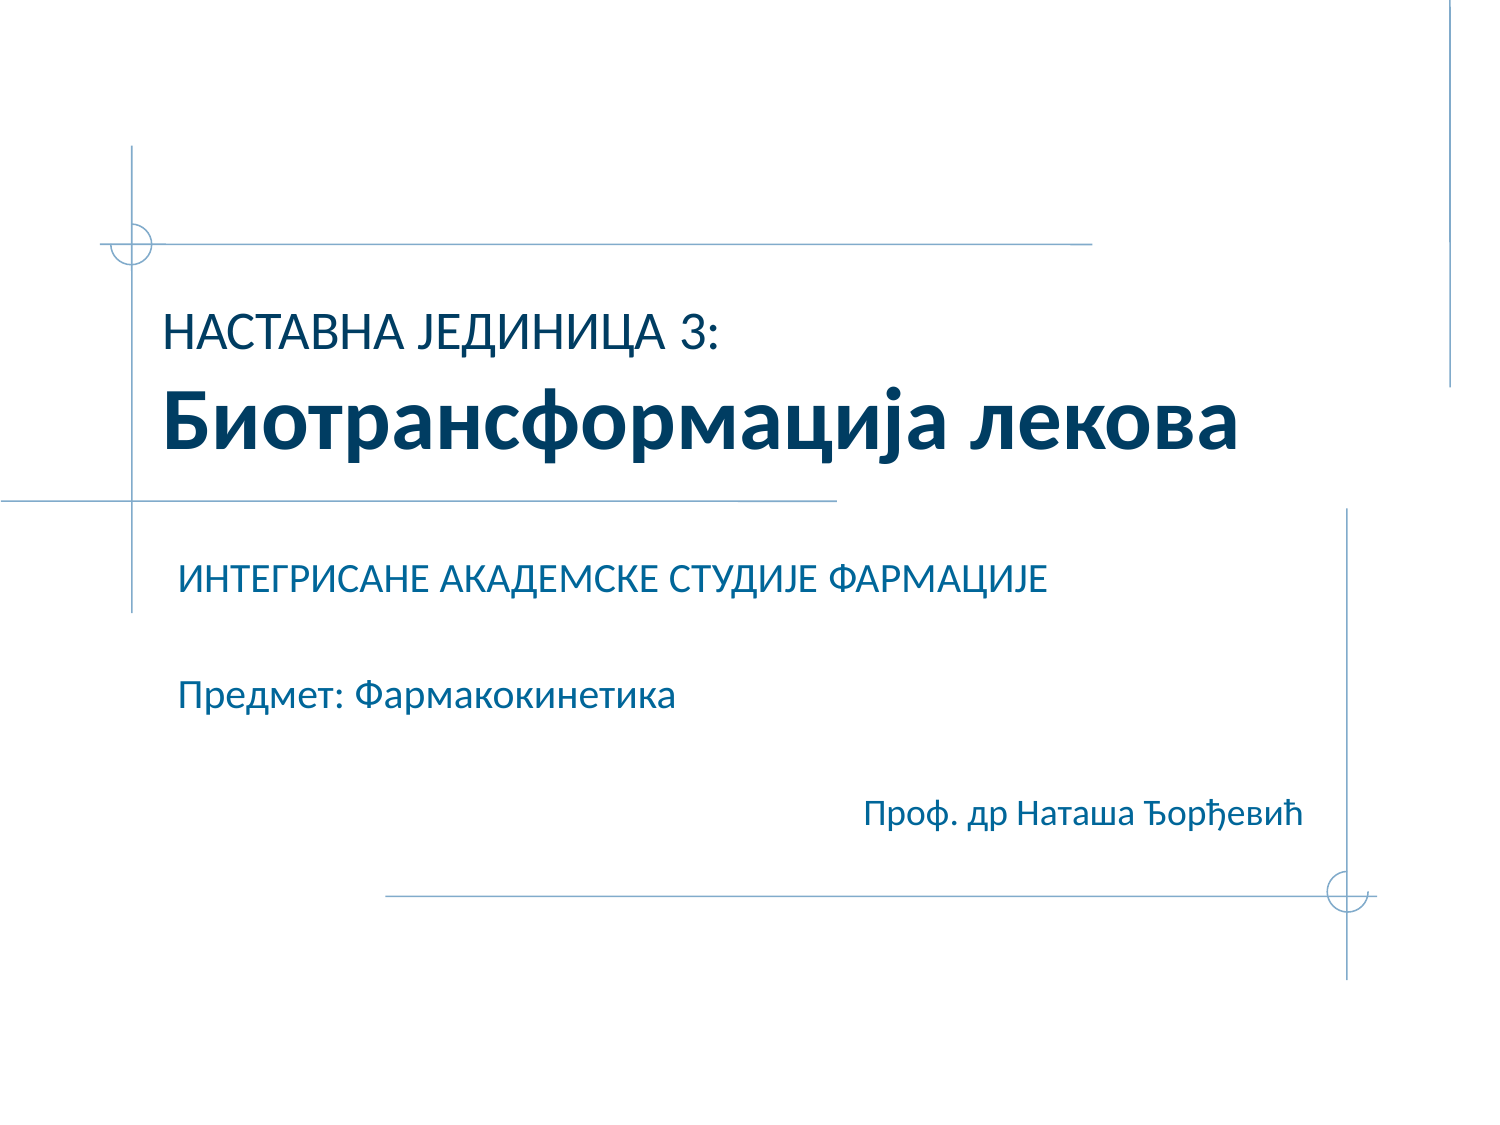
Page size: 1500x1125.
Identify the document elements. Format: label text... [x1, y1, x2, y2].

subtitle ИНТЕГРИСАНЕ АКАДЕМСКЕ СТУДИЈЕ ФАРМАЦИЈЕ Предмет: Фармакокинетика Проф. др Наташа Ђорђевић [162, 542, 1330, 870]
title НАСТАВНА ЈЕДИНИЦА 3: Биотрансформација лекова [147, 287, 1438, 476]
